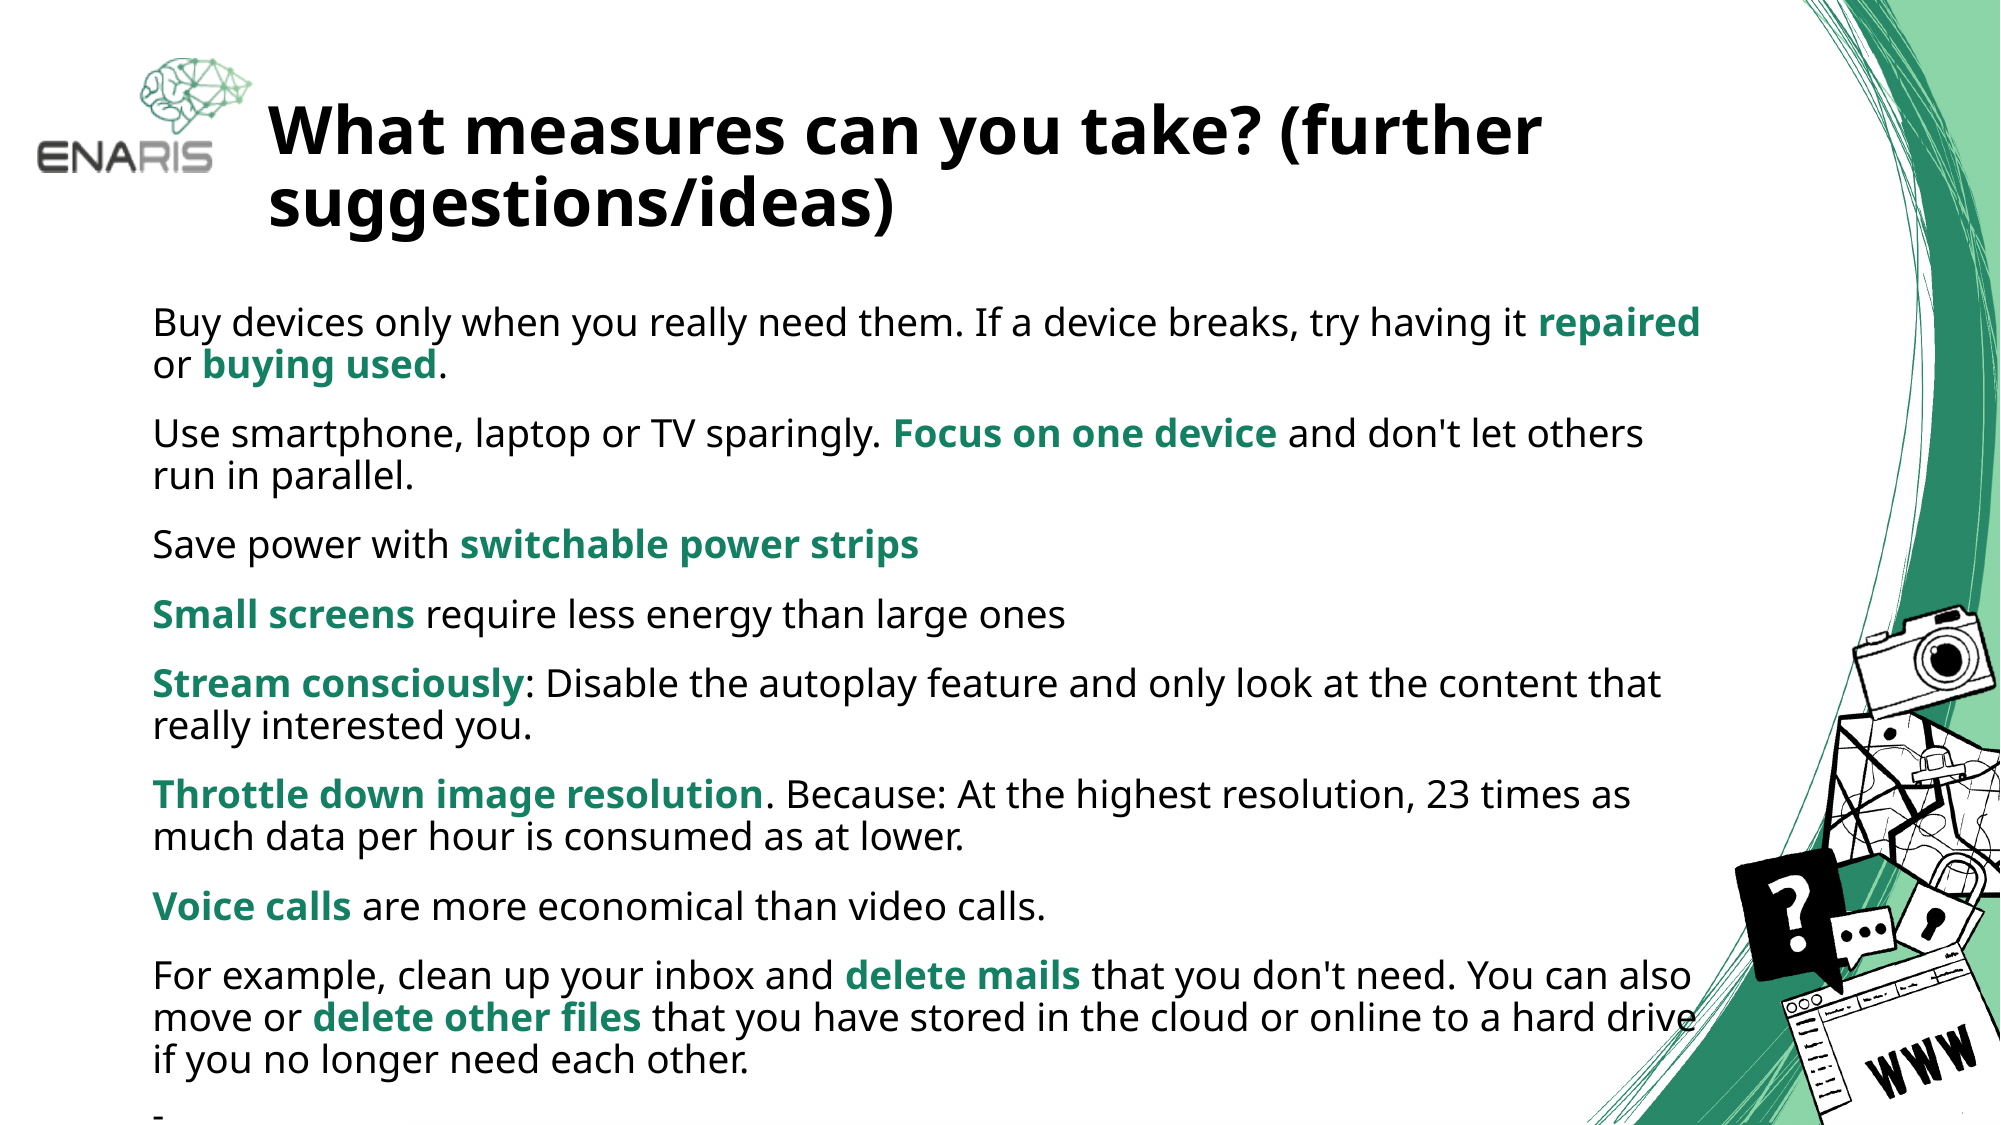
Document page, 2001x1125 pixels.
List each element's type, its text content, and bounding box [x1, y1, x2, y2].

list Buy devices only when you really need them. If a device breaks, try having it repaired or buying used. Use smartphone, laptop or TV sparingly. Focus on one device and don't let others run in parallel. Save power with switchable power strips Small screens require less energy than large ones Stream consciously: Disable the autoplay feature and only look at the content that really interested you. Throttle down image resolution. Because: At the highest resolution, 23 times as much data per hour is consumed as at lower. Voice calls are more economical than video calls. For example, clean up your inbox and delete mails that you don't need. You can also move or delete other files that you have stored in the cloud or online to a hard drive if you no longer need each other. … [137, 295, 1728, 1125]
picture [37, 58, 254, 173]
title What measures can you take? (further suggestions/ideas) [253, 59, 1863, 278]
picture [408, 0, 2000, 1125]
